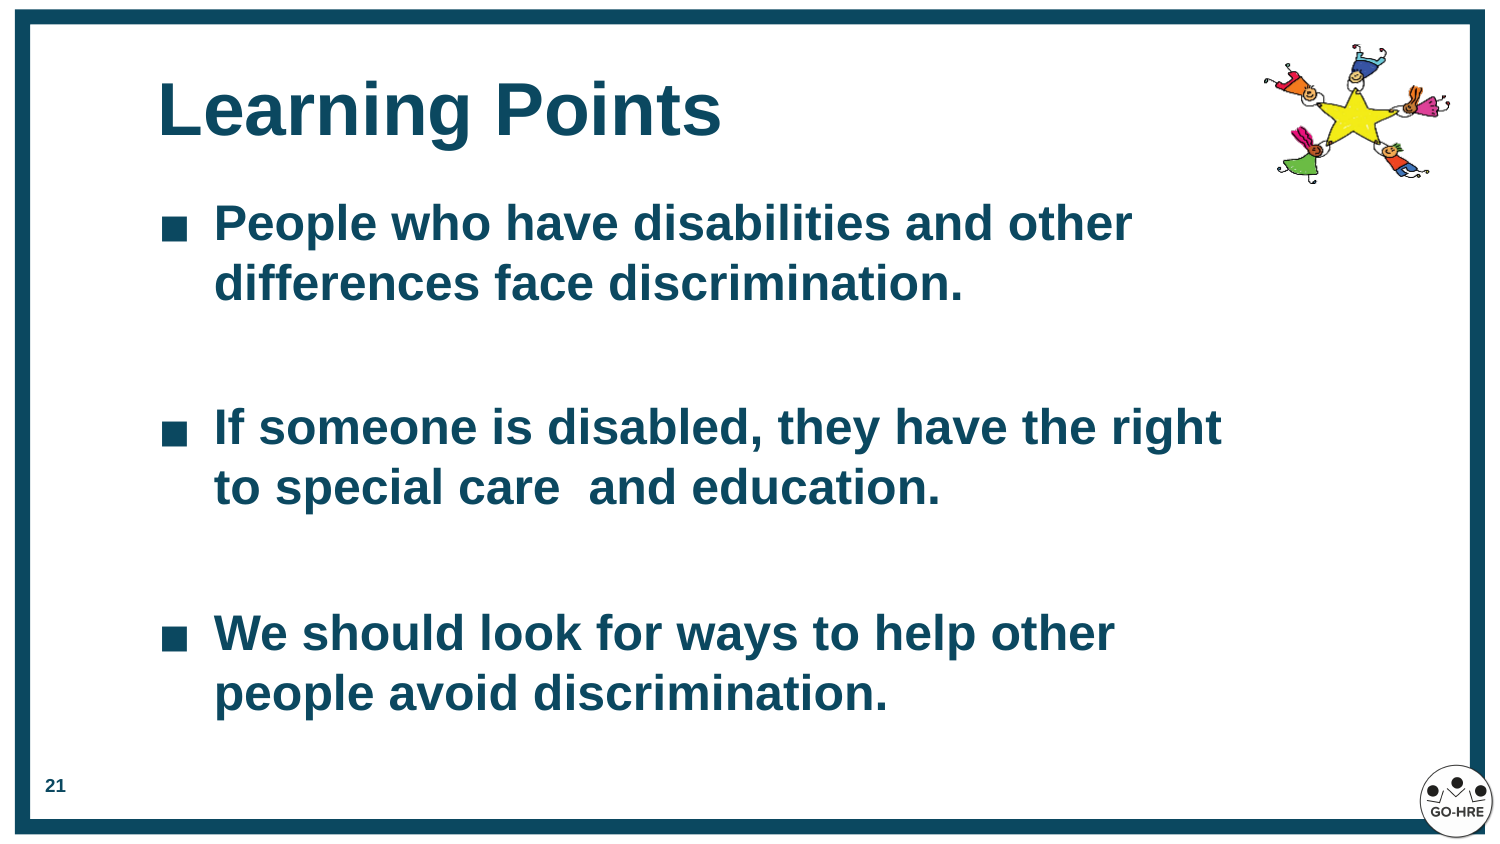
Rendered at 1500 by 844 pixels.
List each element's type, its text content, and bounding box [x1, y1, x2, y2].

picture [1263, 44, 1451, 184]
title Learning Points [142, 0, 1401, 237]
list People who have disabilities and other differences face discrimination. If someone is disabled, they have the right to special care and education. We should look for ways to help other people avoid discrimination. [142, 198, 1265, 760]
picture [1419, 764, 1495, 840]
slide_number 21 [30, 754, 121, 819]
